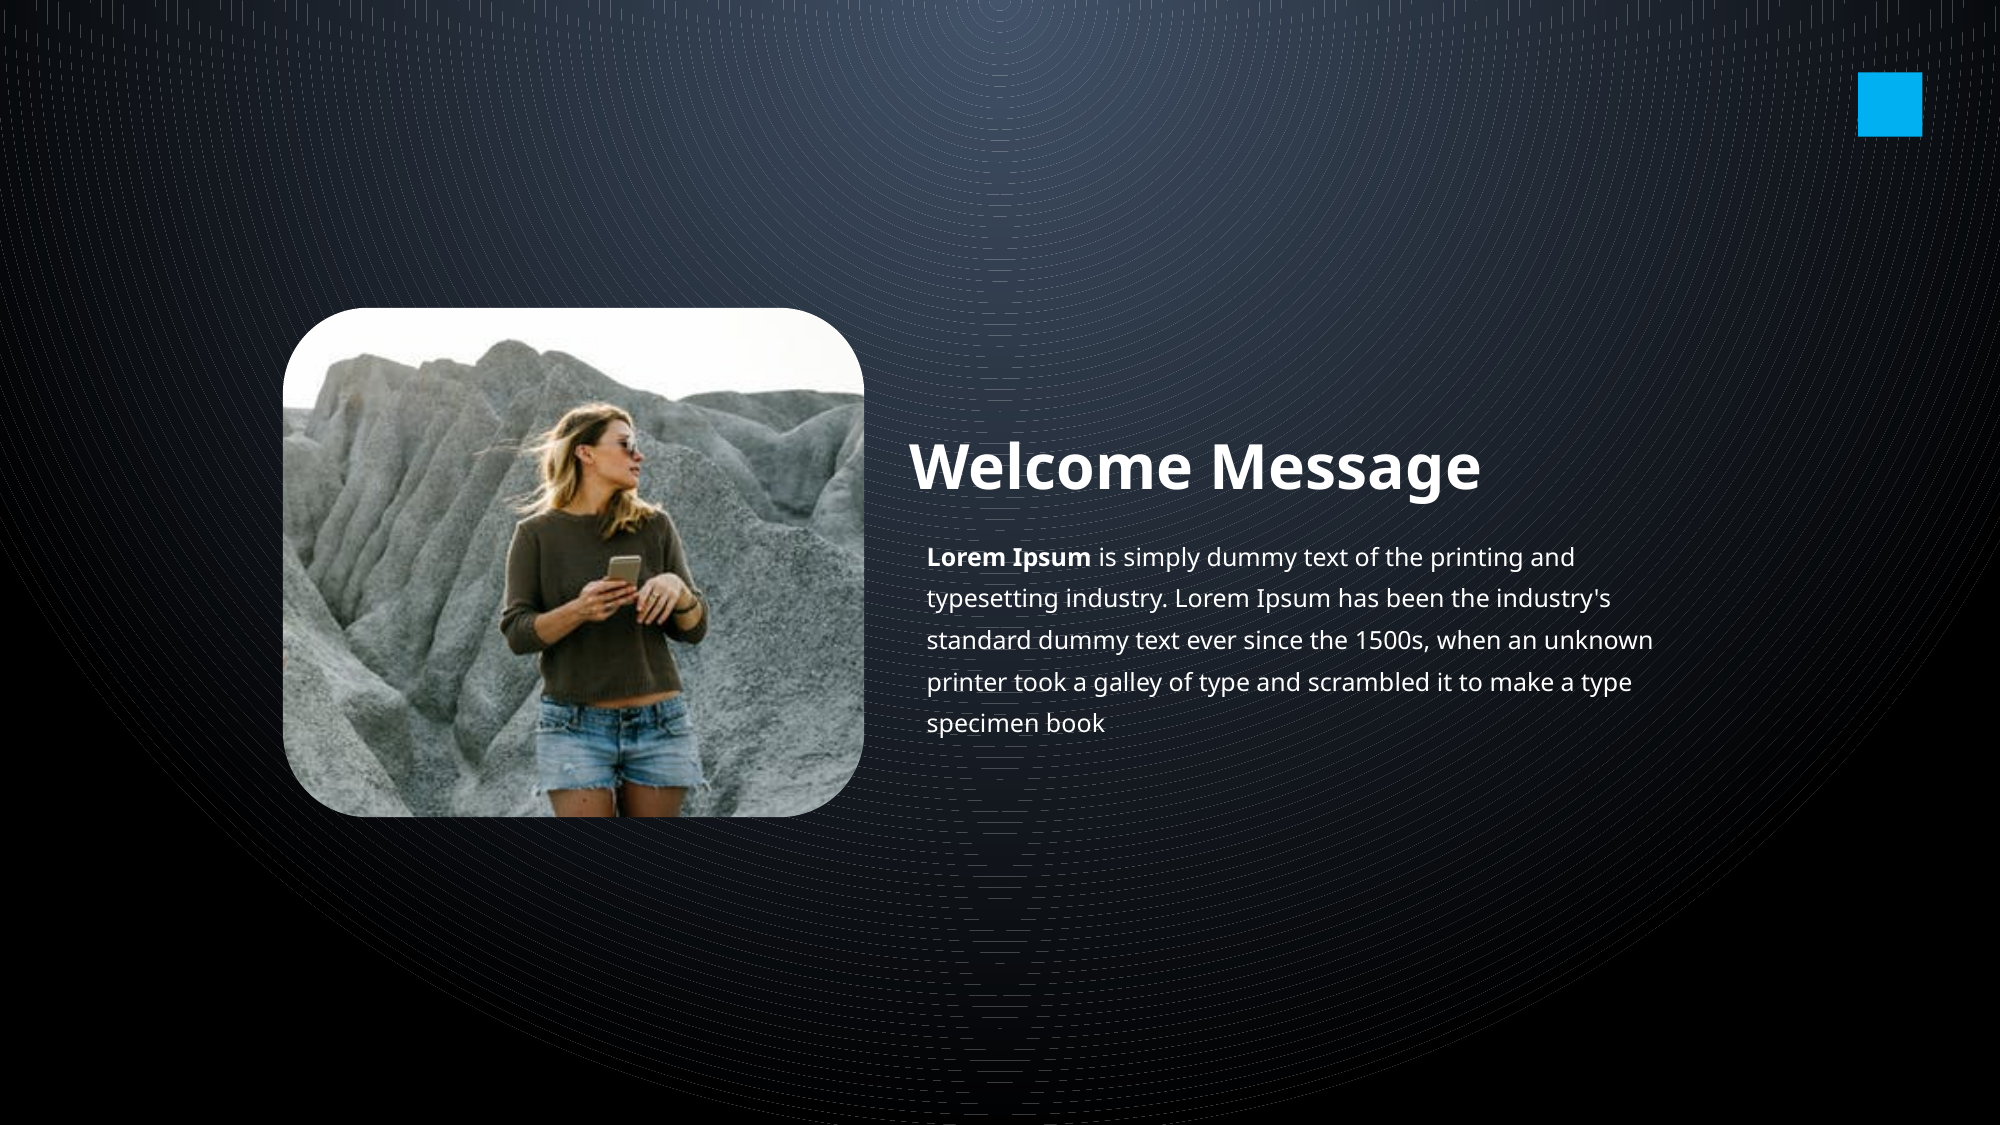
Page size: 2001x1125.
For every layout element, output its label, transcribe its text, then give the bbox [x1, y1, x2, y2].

text_box [1857, 71, 1924, 78]
slide_number 2 [1854, 78, 1927, 130]
text_box [0, 0, 2000, 1125]
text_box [911, 419, 1718, 706]
text_box [1857, 130, 1924, 138]
picture [282, 307, 865, 818]
